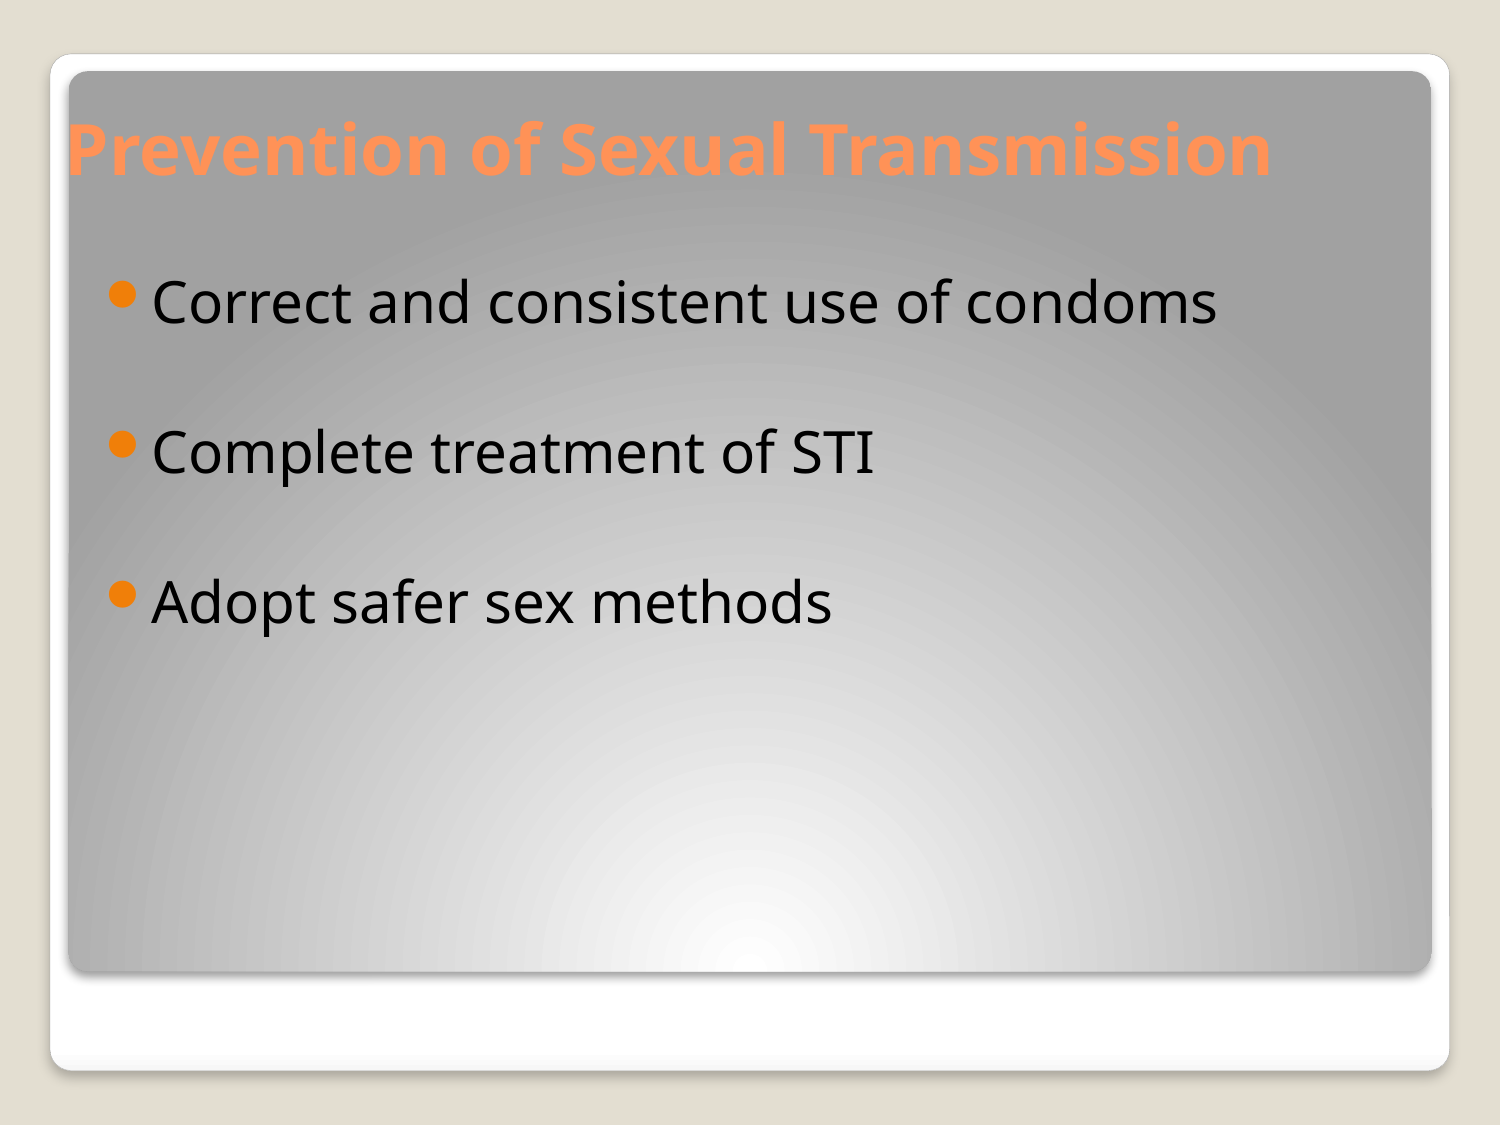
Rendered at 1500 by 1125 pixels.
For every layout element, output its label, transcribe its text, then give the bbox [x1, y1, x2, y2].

title Prevention of Sexual Transmission [50, 24, 1393, 198]
list Correct and consistent use of condoms Complete treatment of STI Adopt safer sex methods [74, 249, 1418, 938]
